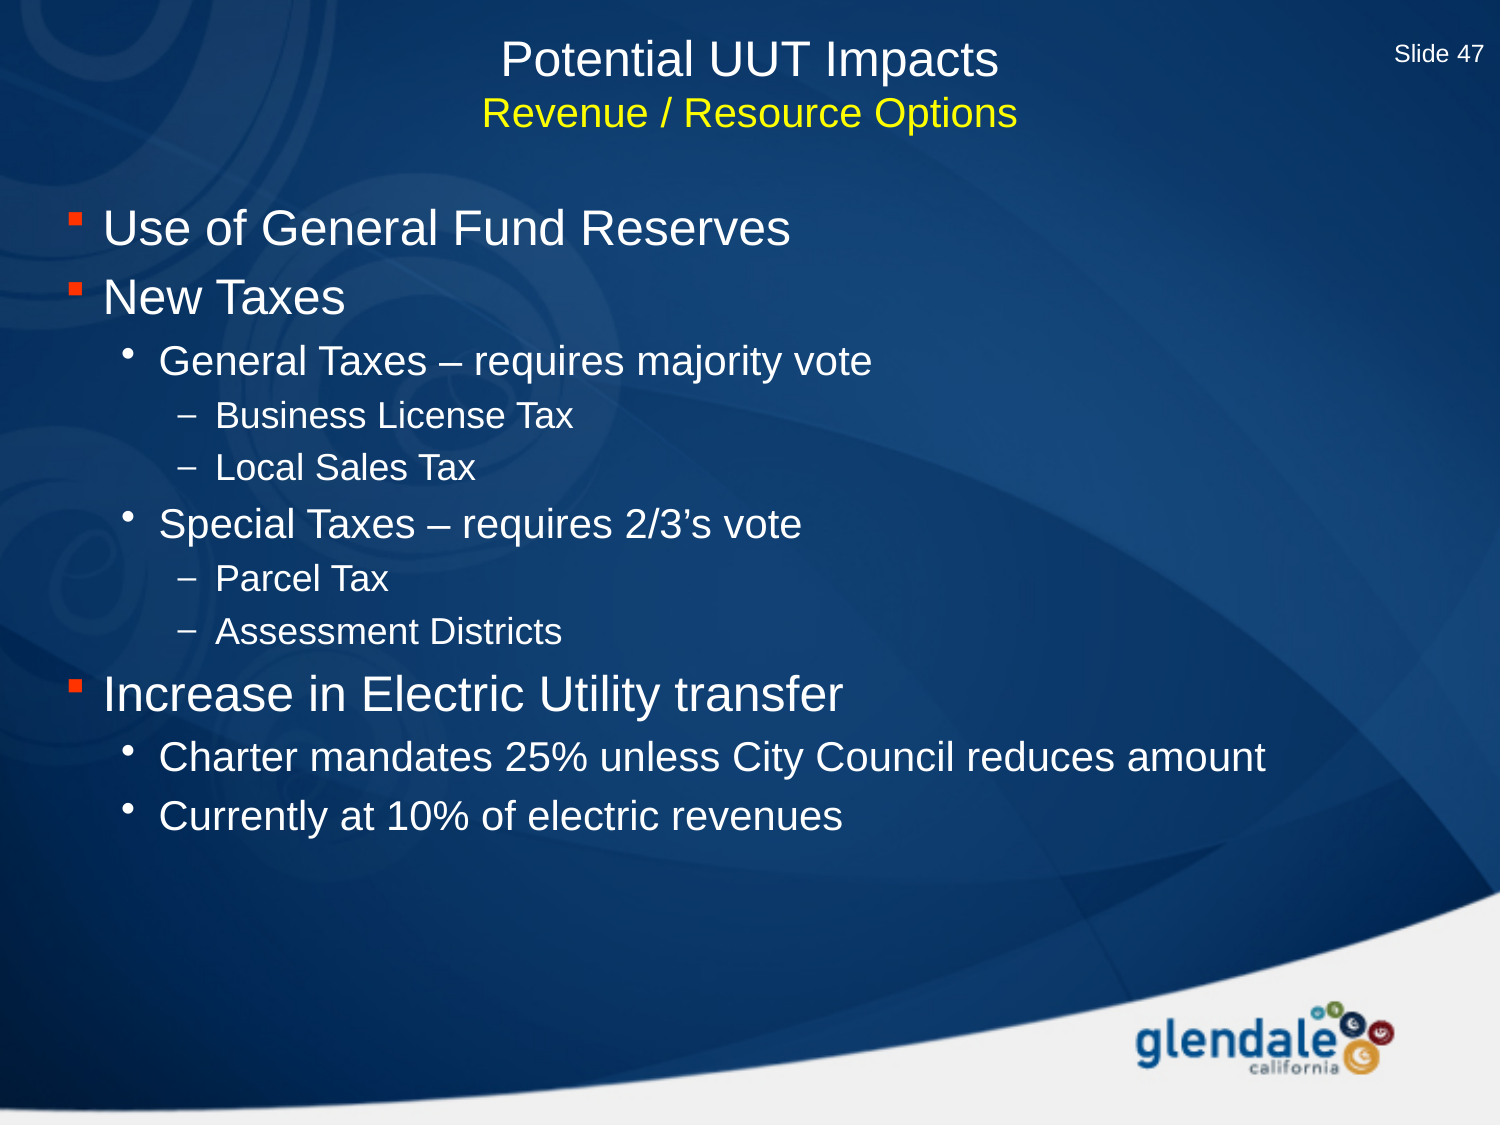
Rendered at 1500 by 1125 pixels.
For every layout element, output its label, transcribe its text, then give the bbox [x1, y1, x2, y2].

picture [0, 0, 1500, 1125]
list Use of General Fund Reserves New Taxes General Taxes – requires majority vote Business License Tax Local Sales Tax Special Taxes – requires 2/3’s vote Parcel Tax Assessment Districts Increase in Electric Utility transfer Charter mandates 25% unless City Council reduces amount Currently at 10% of electric revenues [50, 187, 1463, 931]
title Potential UUT Impacts Revenue / Resource Options [50, 24, 1450, 138]
slide_number Slide 47 [1149, 0, 1500, 75]
